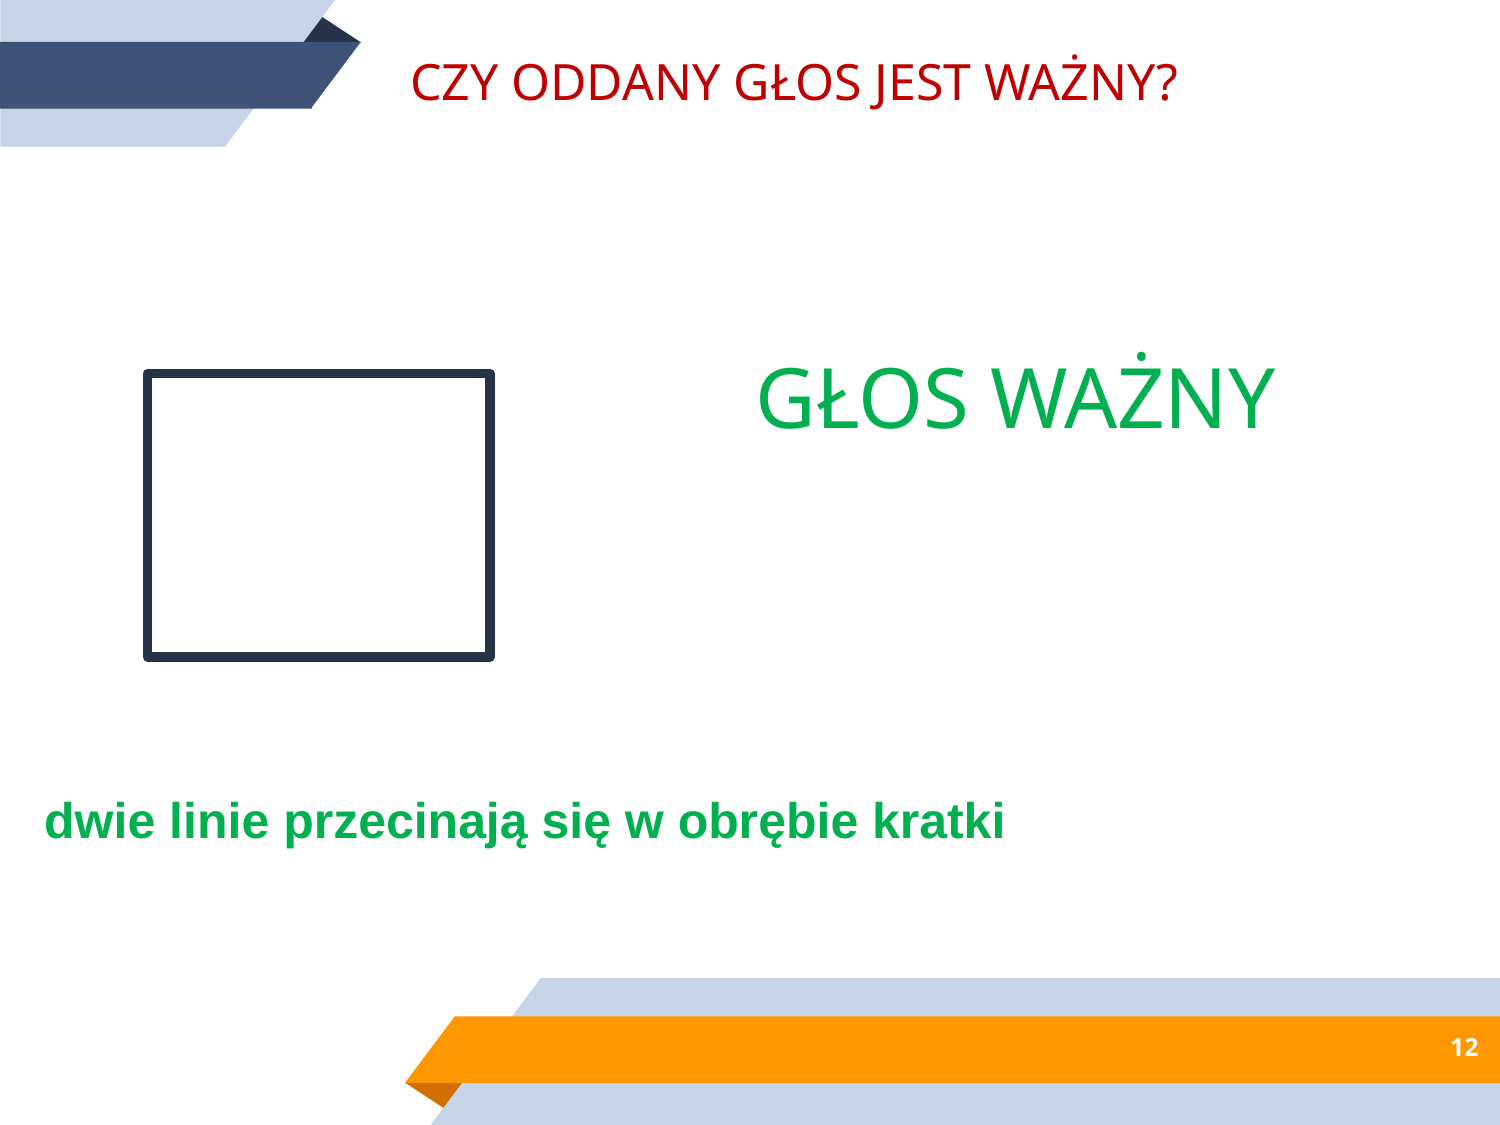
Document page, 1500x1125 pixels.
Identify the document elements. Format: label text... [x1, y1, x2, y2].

text_box GŁOS WAŻNY [714, 338, 1317, 453]
slide_number 12 [1249, 1014, 1494, 1084]
text_box dwie linie przecinają się w obrębie kratki [29, 780, 1412, 856]
text_box CZY ODDANY GŁOS JEST WAŻNY? [395, 43, 1412, 118]
text_box [146, 371, 492, 659]
